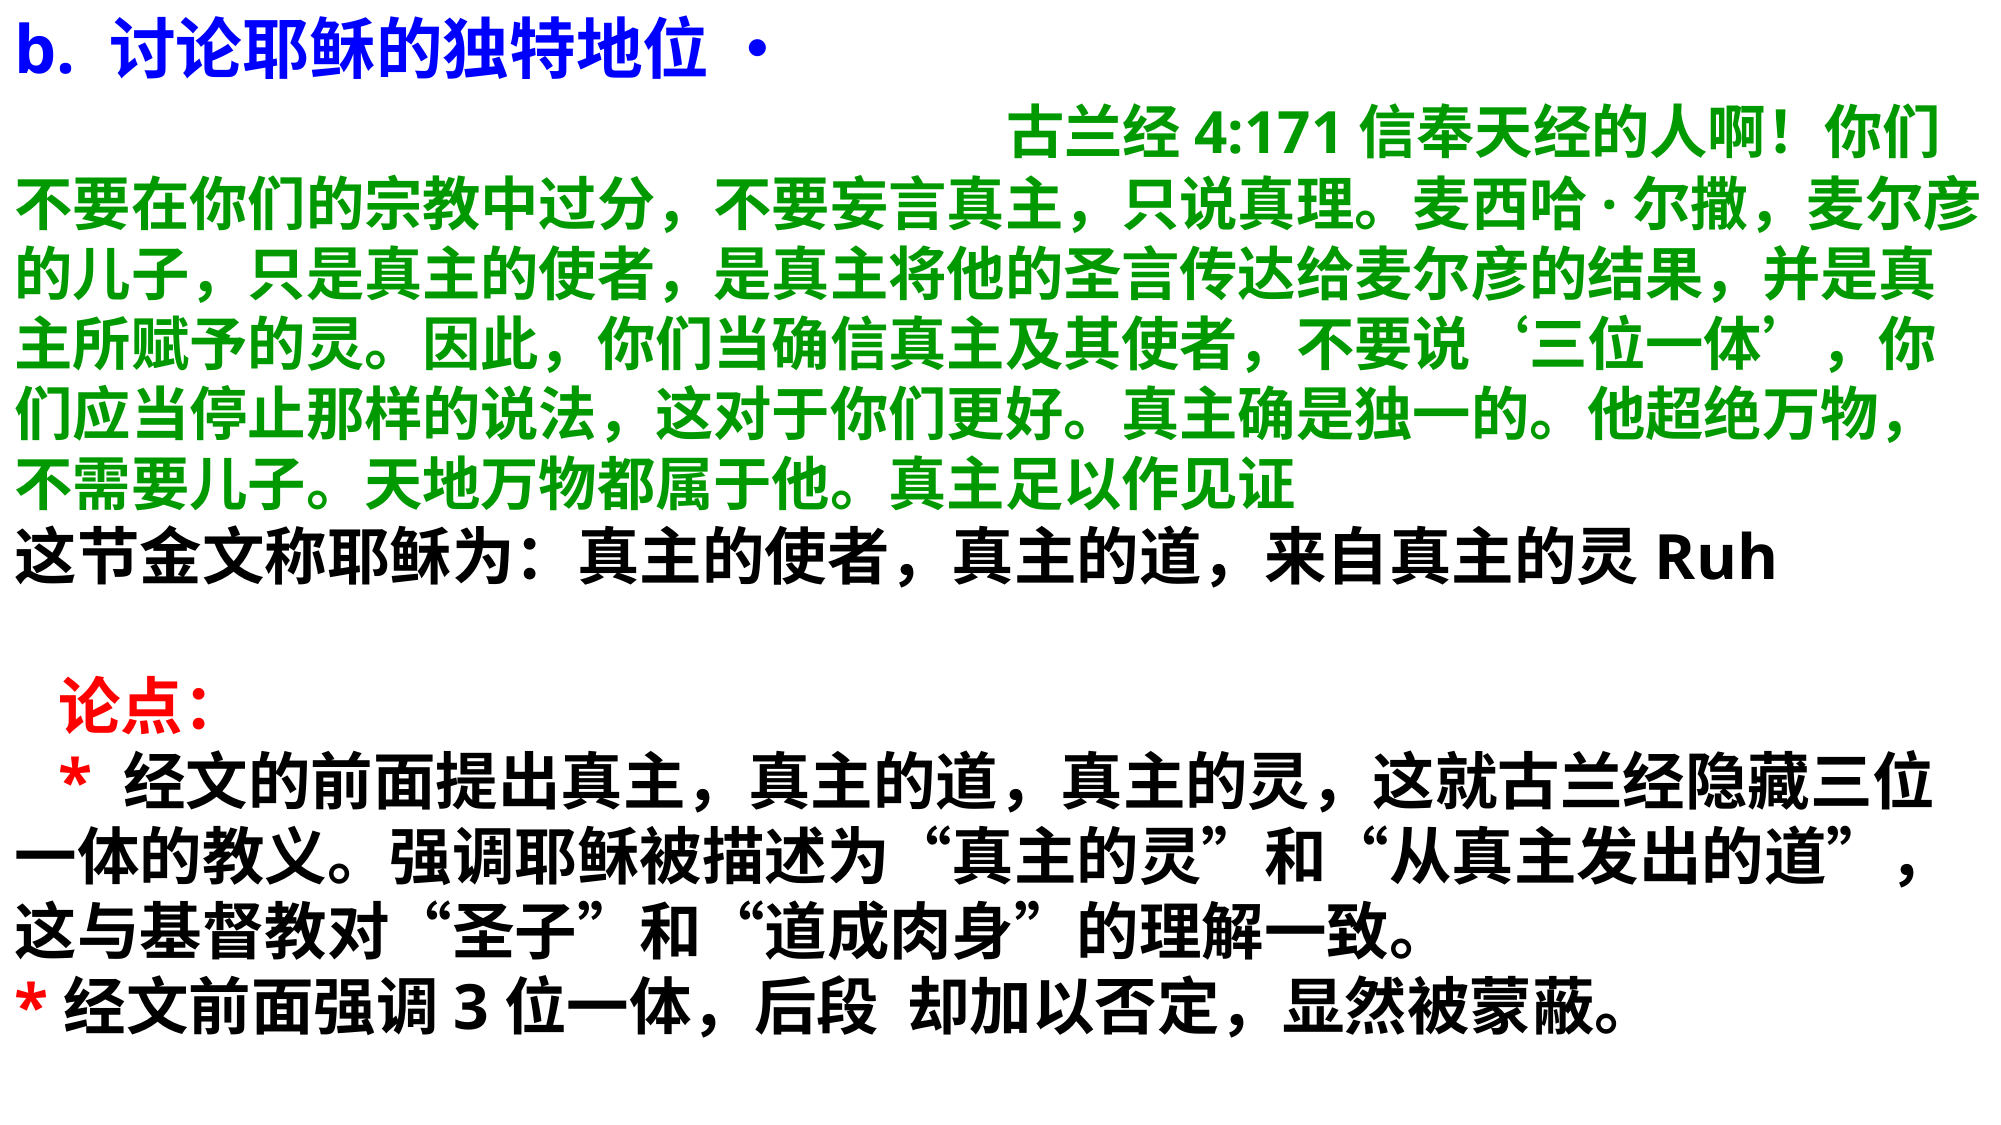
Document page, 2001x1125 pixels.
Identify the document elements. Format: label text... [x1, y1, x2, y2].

text_box b. 讨论耶稣的独特地位 • 古兰经4:171信奉天经的人啊！你们不要在你们的宗教中过分，不要妄言真主，只说真理。麦西哈·尔撒，麦尔彦的儿子，只是真主的使者，是真主将他的圣言传达给麦尔彦的结果，并是真主所赋予的灵。因此，你们当确信真主及其使者，不要说‘三位一体’，你们应当停止那样的说法，这对于你们更好。真主确是独一的。他超绝万物，不需要儿子。天地万物都属于他。真主足以作见证 这节金文称耶稣为：真主的使者，真主的道，来自真主的灵Ruh 论点： * 经文的前面提出真主，真主的道，真主的灵，这就古兰经隐藏三位一体的教义。强调耶稣被描述为“真主的灵”和“从真主发出的道”，这与基督教对“圣子”和“道成肉身”的理解一致。 *经文前面强调3位一体，后段 却加以否定，显然被蒙蔽。 [0, 0, 2000, 1050]
